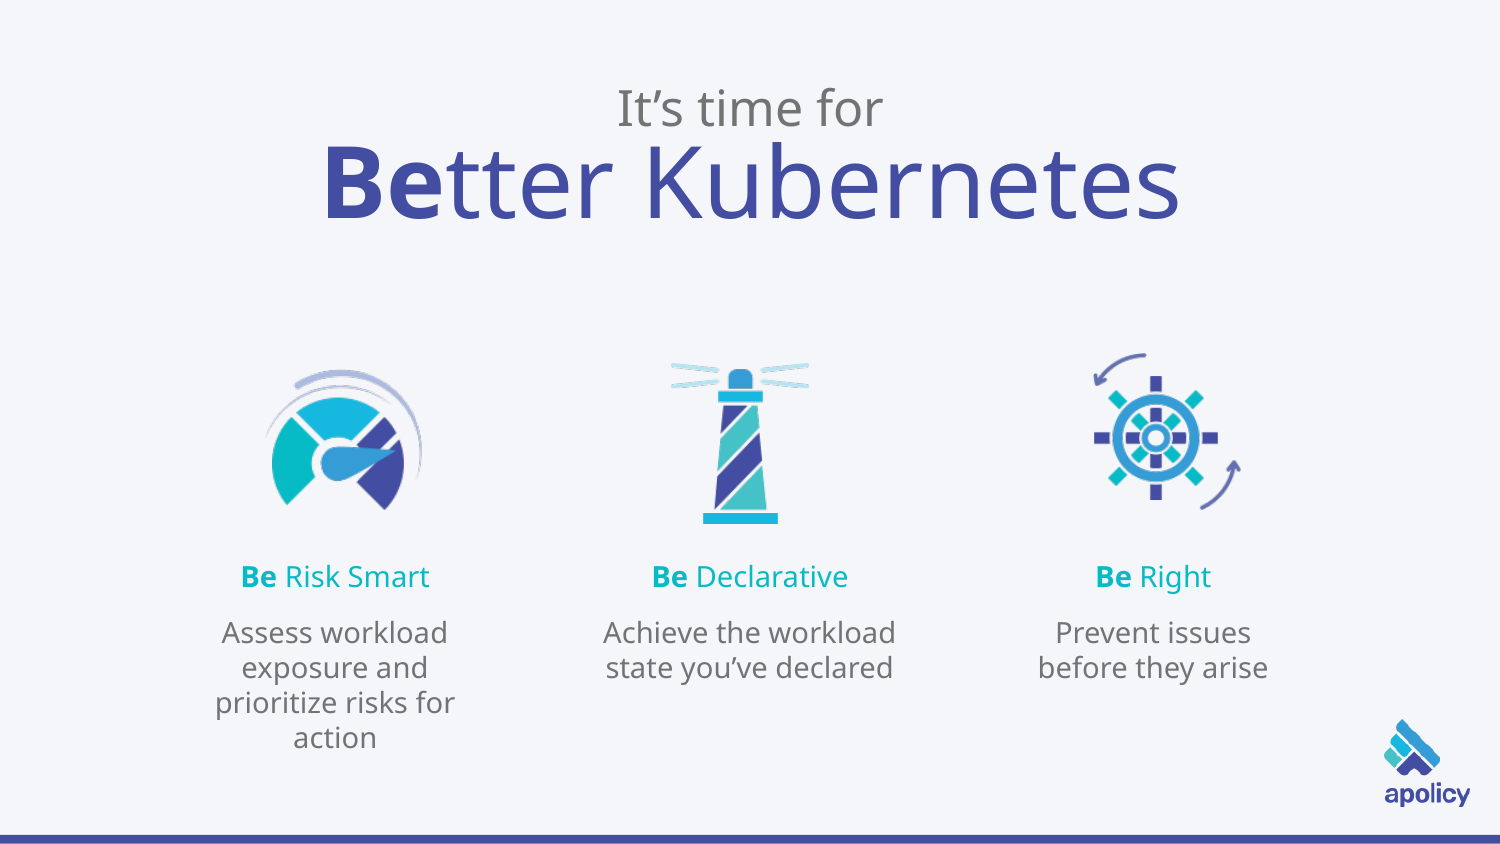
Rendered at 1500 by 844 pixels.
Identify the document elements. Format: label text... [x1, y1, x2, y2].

text_box Be Risk Smart Assess workload exposure and prioritize risks for action [164, 543, 506, 734]
title It’s time for Better Kubernetes [32, 71, 1470, 232]
picture [265, 368, 423, 511]
picture [671, 363, 810, 525]
text_box Be Declarative Achieve the workload state you’ve declared [579, 543, 921, 690]
text_box Be Right Prevent issues before they arise [1005, 543, 1301, 690]
picture [1384, 719, 1470, 807]
picture [1093, 353, 1241, 510]
